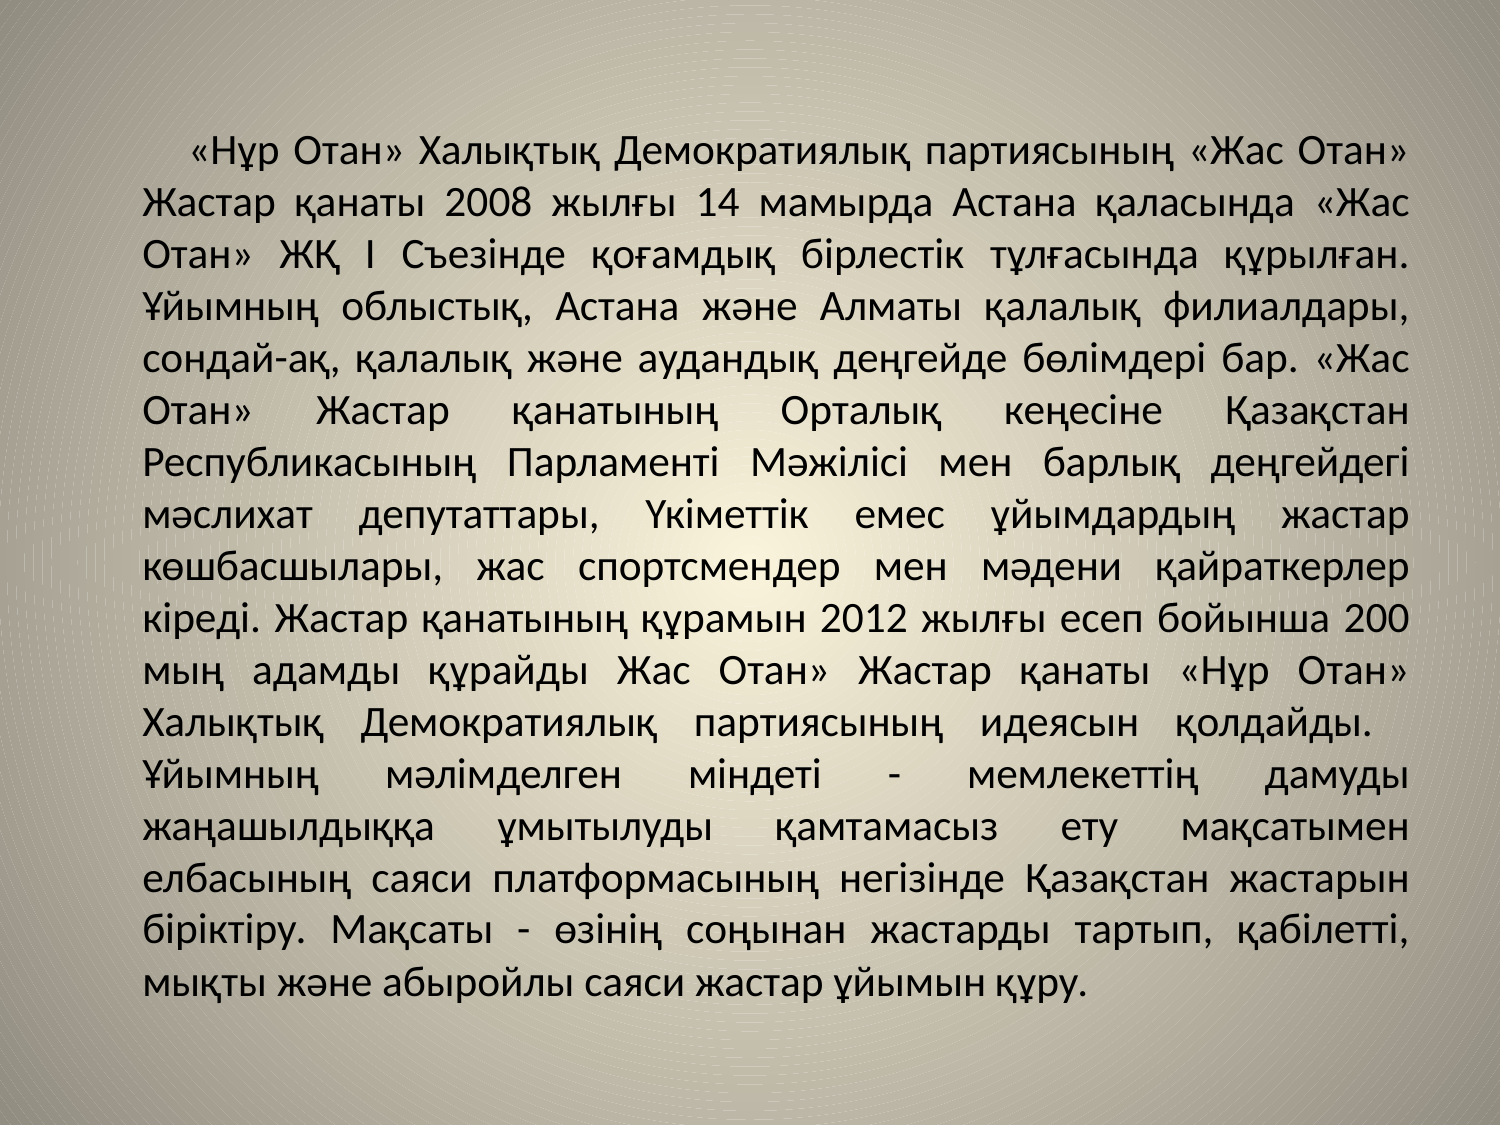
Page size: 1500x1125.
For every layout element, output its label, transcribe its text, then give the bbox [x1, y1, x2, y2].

list «Нұр Отан» Халықтық Демократиялық партиясының «Жас Отан» Жастар қанаты 2008 жылғы 14 мамырда Астана қаласында «Жас Отан» ЖҚ I Съезінде қоғамдық бірлестік тұлғасында құрылған. Ұйымның облыстық, Астана және Алматы қалалық филиалдары, сондай-ақ, қалалық және аудандық деңгейде бөлімдері бар. «Жас Отан» Жастар қанатының Орталық кеңесіне Қазақстан Республикасының Парламенті Мәжілісі мен барлық деңгейдегі мәслихат депутаттары, Үкіметтік емес ұйымдардың жастар көшбасшылары, жас спортсмендер мен мәдени қайраткерлер кіреді. Жастар қанатының құрамын 2012 жылғы есеп бойынша 200 мың адамды құрайды Жас Отан» Жастар қанаты «Нұр Отан» Халықтық Демократиялық партиясының идеясын қолдайды. Ұйымның мәлімделген міндеті - мемлекеттің дамуды жаңашылдыққа ұмытылуды қамтамасыз ету мақсатымен елбасының саяси платформасының негізінде Қазақстан жастарын біріктіру. Мақсаты - өзінің cоңынан жастарды тартып, қабілетті, мықты және абыройлы саяси жастар ұйымын құру. [75, 113, 1425, 1035]
